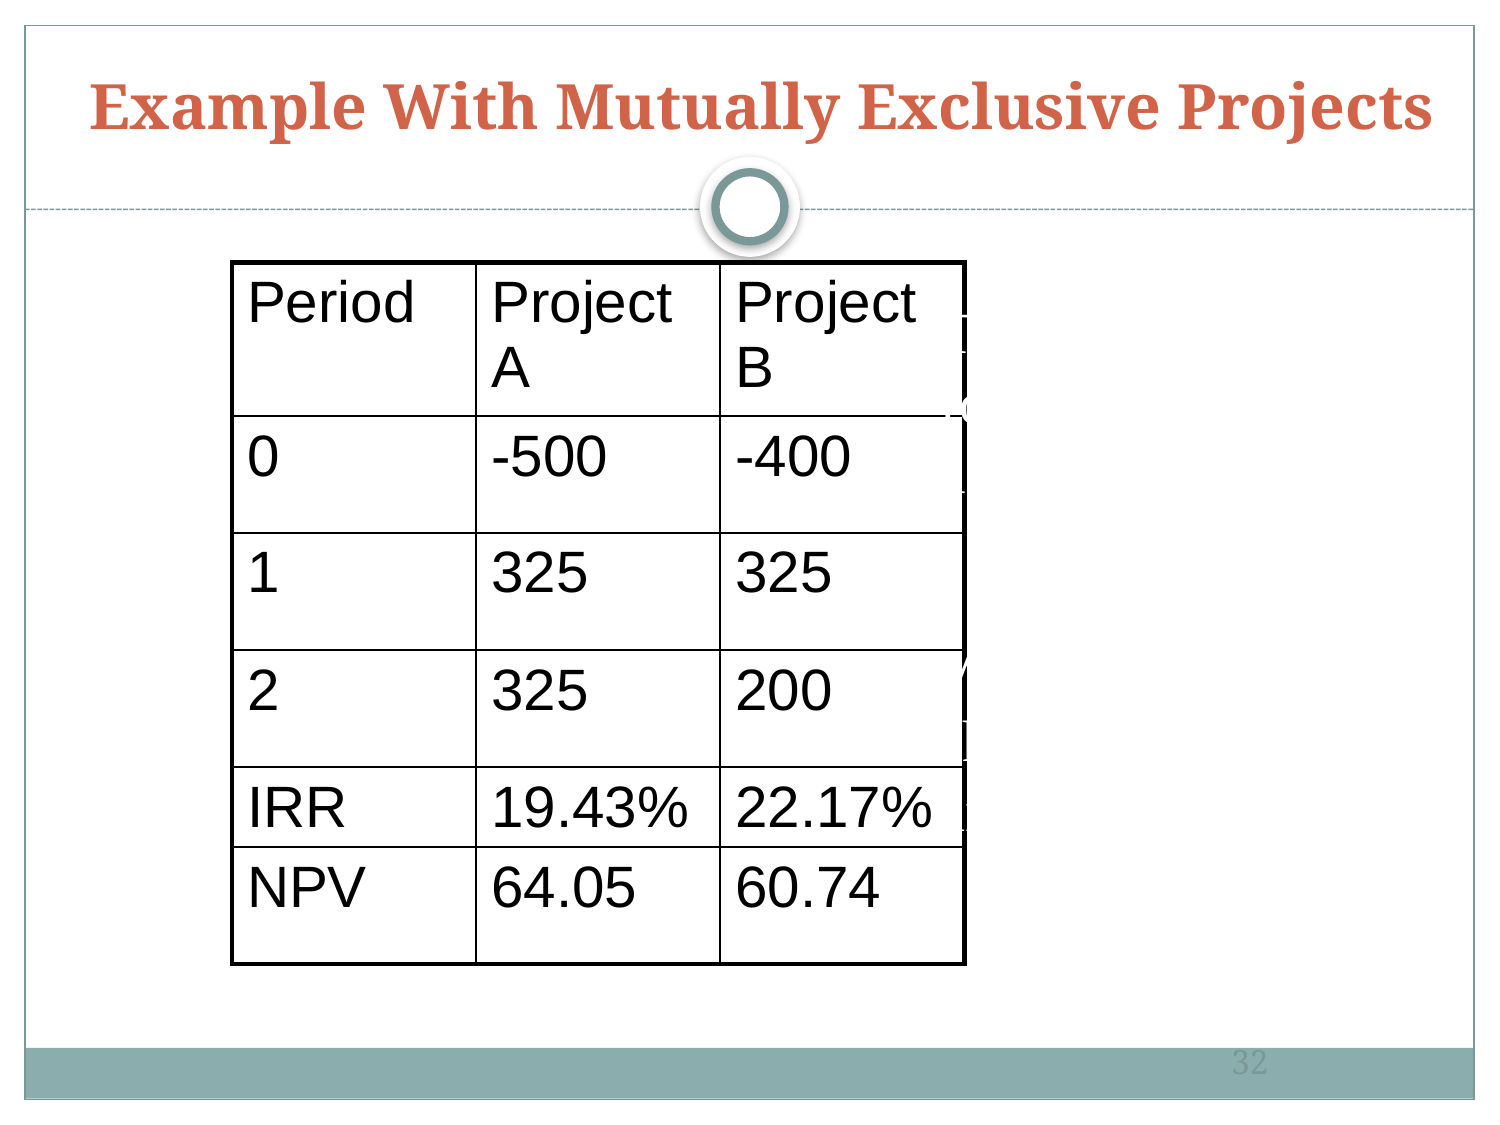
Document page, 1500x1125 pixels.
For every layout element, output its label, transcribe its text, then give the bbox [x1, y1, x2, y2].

table_cell 0 [234, 417, 475, 532]
title Example With Mutually Exclusive Projects [62, 0, 1463, 150]
table_cell 22.17% [721, 768, 924, 846]
text_box The required return for both projects is 10%. Which project should you accept and why? [924, 287, 1413, 851]
table_cell 1 [234, 534, 475, 649]
table_cell NPV [234, 848, 475, 962]
table_cell IRR [234, 768, 475, 846]
table_cell 19.43% [477, 768, 719, 846]
table_cell -500 [477, 417, 719, 532]
slide_number 32 [1074, 1024, 1425, 1103]
table_cell 325 [477, 534, 719, 649]
table_cell 325 [477, 651, 719, 766]
table_cell 2 [234, 651, 475, 766]
table_cell 200 [721, 651, 924, 766]
table_cell 325 [721, 534, 924, 649]
table_header Project A [477, 265, 719, 415]
table_header Period [234, 265, 475, 415]
table_cell 64.05 [477, 848, 719, 962]
table_header Project B [721, 265, 962, 415]
table_cell 60.74 [721, 848, 962, 962]
table_cell -400 [721, 417, 924, 532]
